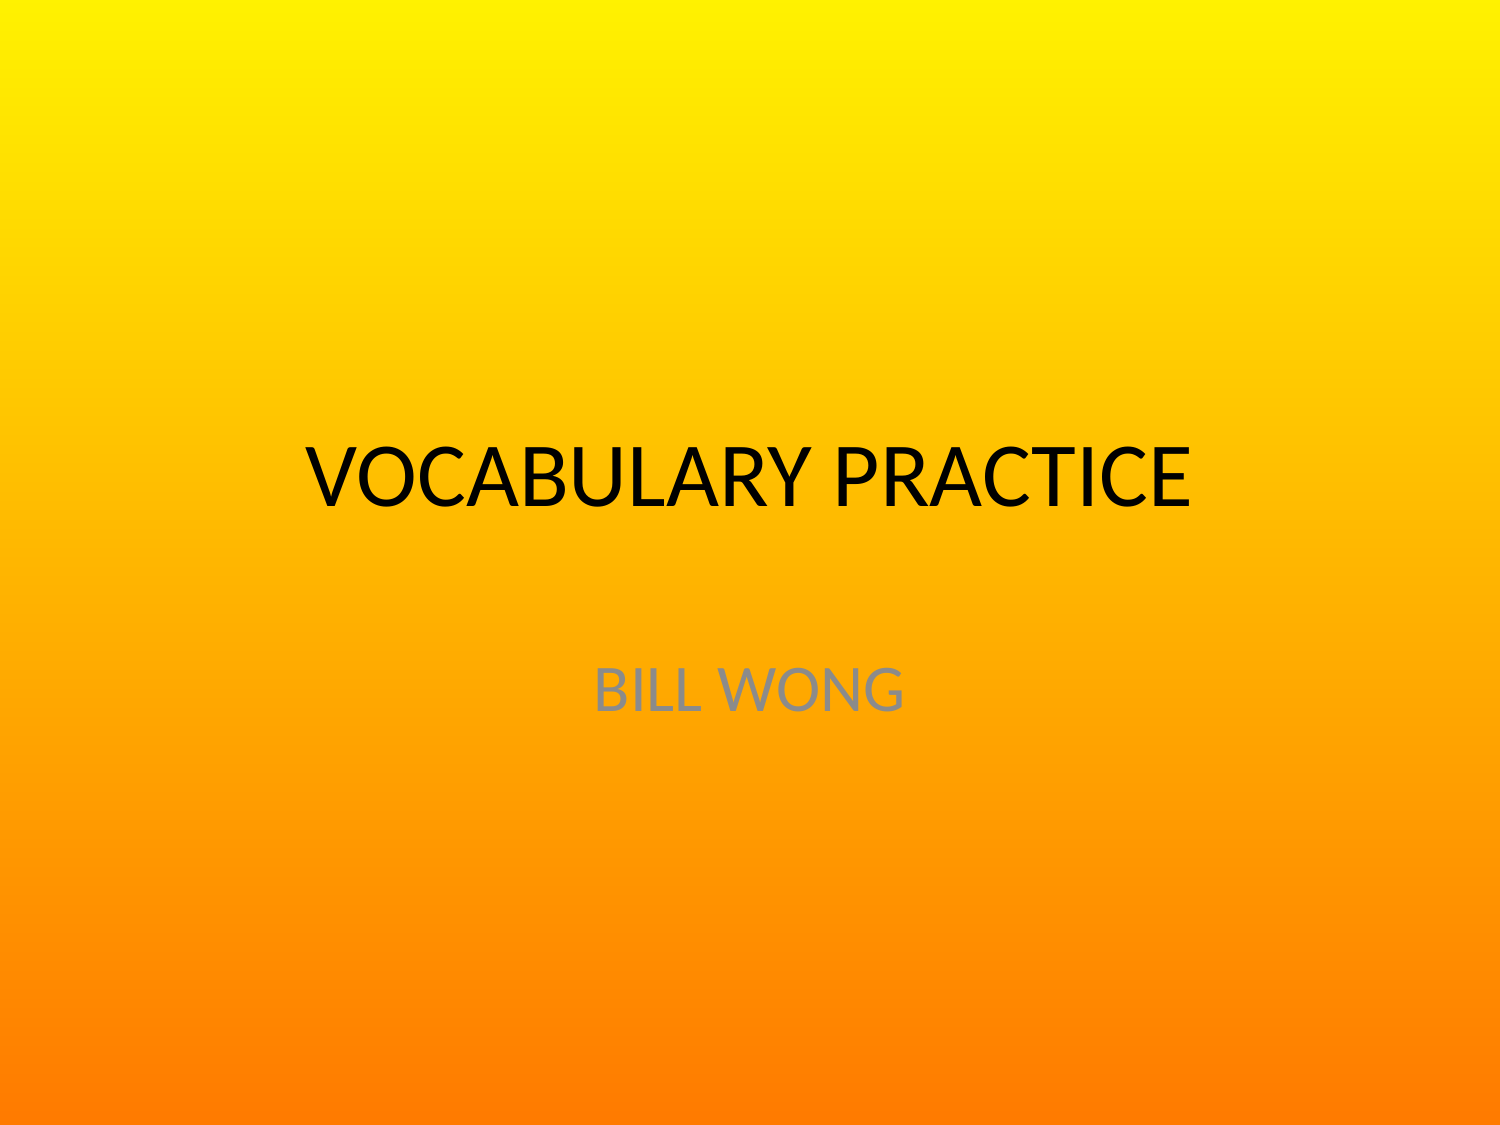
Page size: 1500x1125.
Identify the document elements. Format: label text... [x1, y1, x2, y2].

title VOCABULARY PRACTICE [112, 349, 1388, 591]
subtitle BILL WONG [225, 637, 1275, 925]
